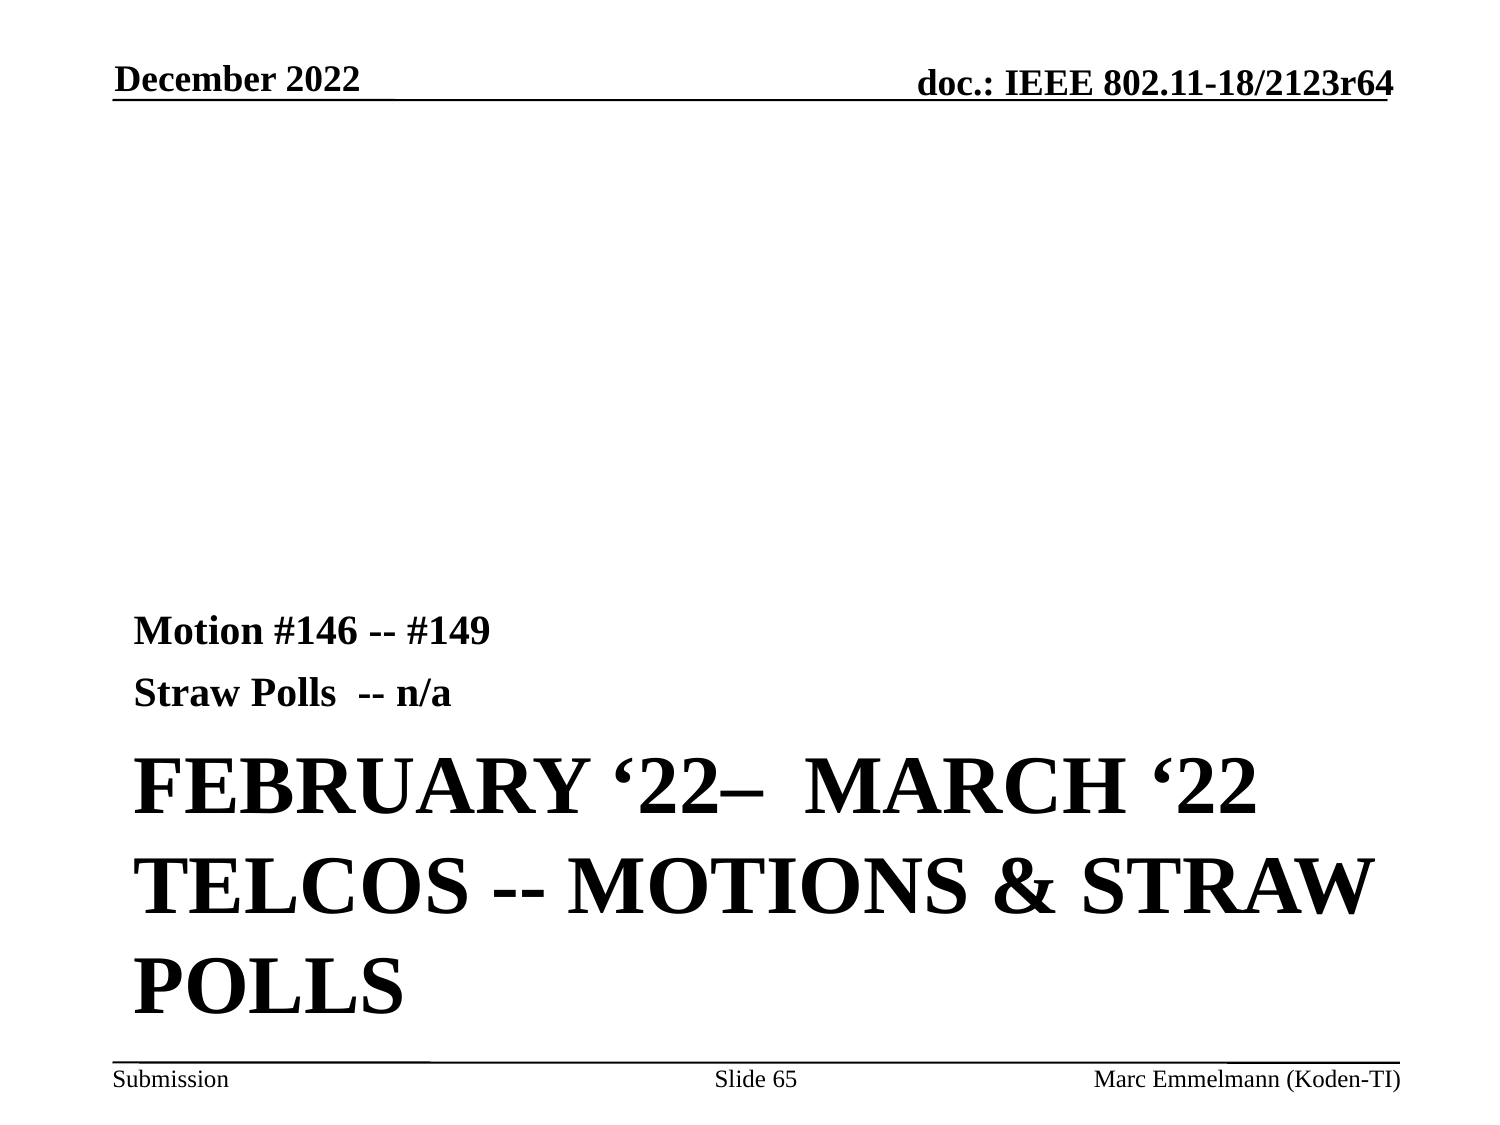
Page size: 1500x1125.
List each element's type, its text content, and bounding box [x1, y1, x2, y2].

slide_number Slide 65 [712, 1061, 800, 1123]
title February ‘22– March ‘22 Telcos -- Motions & Straw Polls [118, 724, 1394, 947]
list Motion #146 -- #149 Straw Polls -- n/a [118, 476, 1394, 724]
footer Marc Emmelmann (Koden-TI) [878, 1061, 1402, 1093]
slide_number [114, 54, 423, 100]
